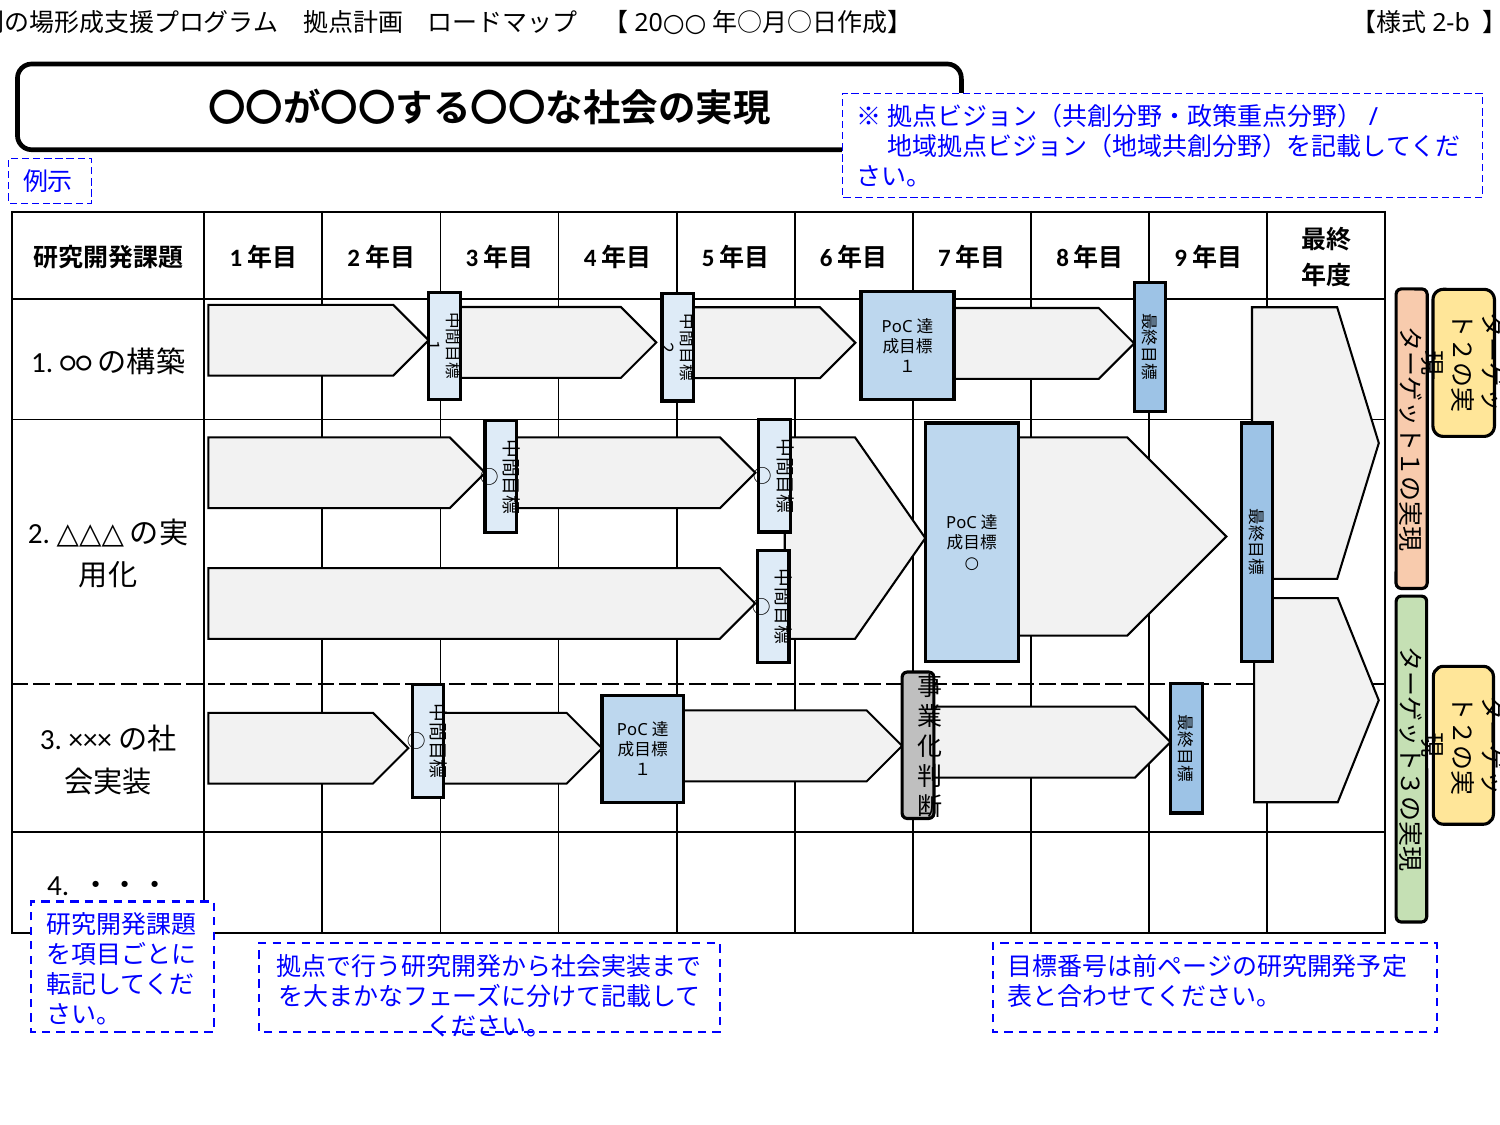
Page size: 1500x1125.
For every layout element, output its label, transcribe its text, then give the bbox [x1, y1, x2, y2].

table_cell [914, 420, 1030, 532]
text_box 中間目標○ [484, 420, 518, 534]
text_box PoC達成目標 １ [860, 291, 955, 400]
text_box ターゲット１の実現 [1395, 287, 1429, 590]
table_cell [441, 379, 558, 419]
table_cell [559, 833, 676, 932]
table_cell [445, 684, 558, 711]
table_header 3年目 [441, 213, 558, 298]
table_cell [559, 300, 676, 419]
table_cell [1032, 300, 1133, 339]
table_cell [323, 833, 440, 932]
table_cell [935, 684, 1030, 705]
table_header 2年目 [323, 213, 440, 298]
table_header 9年目 [1150, 213, 1266, 298]
table_cell [914, 833, 1030, 932]
table_cell [441, 420, 484, 469]
table_cell [1268, 685, 1384, 831]
text_box ターゲット２の実現 [1432, 665, 1495, 826]
table_cell [678, 783, 794, 831]
text_box 中間目標○ [411, 684, 445, 798]
table_cell [323, 640, 440, 684]
table_cell [1268, 833, 1384, 932]
text_box [1019, 436, 1228, 637]
table_cell [1032, 684, 1148, 717]
table_cell [1268, 300, 1384, 419]
table_cell 2. △△△の実用化 [13, 420, 203, 684]
table_cell [559, 684, 676, 744]
text_box [207, 303, 428, 377]
table_cell [796, 750, 912, 831]
text_box PoC達成目標 １ [601, 694, 684, 804]
table_cell [518, 420, 558, 436]
text_box 例示 [8, 158, 92, 204]
table_cell [678, 606, 794, 684]
table_cell [796, 420, 912, 515]
text_box [445, 711, 601, 785]
text_box 最終目標 [1169, 682, 1203, 814]
table_cell [955, 300, 1030, 306]
text_box 研究開発課題を項目ごとに転記してください。 [31, 901, 214, 1032]
text_box 中間目標○ [756, 549, 790, 664]
table_cell [323, 684, 440, 831]
table_cell [1150, 300, 1266, 419]
table_cell [914, 779, 1030, 831]
table_cell [559, 640, 676, 684]
table_cell [1032, 833, 1148, 932]
text_box [783, 436, 924, 640]
text_box [207, 436, 484, 510]
table_cell [205, 420, 321, 684]
text_box 拠点で行う研究開発から社会実装までを大まかなフェーズに分けて記載してください。 [258, 943, 721, 1032]
text_box 中間目標２ [661, 293, 695, 402]
table_cell [678, 420, 757, 471]
text_box ターゲット２の実現 [1431, 288, 1496, 438]
text_box [207, 567, 756, 640]
table_header 7年目 [914, 213, 1030, 298]
table_cell 1. ○○の構築 [13, 300, 203, 419]
text_box 最終目標 [1133, 281, 1167, 413]
table_cell [205, 833, 321, 932]
text_box 最終目標 [1240, 422, 1274, 662]
text_box ターゲット３の実現 [1395, 595, 1428, 924]
table_cell [323, 300, 428, 337]
text_box 共創の場形成支援プログラム 拠点計画 ロードマップ 【20○○年○月○日作成】 [0, 0, 928, 45]
table_cell [441, 477, 558, 567]
table_cell [796, 300, 912, 419]
table_cell [1150, 684, 1266, 831]
table_cell [1032, 348, 1148, 419]
table_cell [678, 833, 794, 932]
table_cell [323, 510, 440, 567]
text_box PoC達成目標 ○ [924, 422, 1019, 662]
text_box [935, 705, 1169, 779]
text_box [1253, 597, 1380, 804]
table_cell [1032, 618, 1148, 684]
text_box 中間目標○ [757, 419, 791, 533]
text_box 目標番号は前ページの研究開発予定表と合わせてください。 [992, 943, 1438, 1032]
table_cell [914, 544, 1030, 684]
table_cell 4. ・・・ [13, 833, 203, 932]
text_box [684, 709, 901, 783]
table_cell [323, 420, 440, 436]
text_box [207, 711, 410, 785]
text_box ※拠点ビジョン（共創分野・政策重点分野）/ 地域拠点ビジョン（地域共創分野）を記載してください。 [842, 93, 1483, 198]
text_box [461, 305, 658, 379]
table_cell [796, 833, 912, 932]
table_cell [1150, 833, 1266, 932]
table_header 4年目 [559, 213, 676, 298]
text_box 事業化判断 [901, 670, 935, 820]
table_cell [796, 684, 901, 742]
table_cell [914, 380, 1030, 419]
table_header 研究開発課題 [13, 213, 203, 298]
text_box [955, 306, 1133, 380]
table_cell [1032, 420, 1148, 455]
table_cell [1032, 768, 1148, 831]
table_cell [559, 752, 676, 831]
table_cell [796, 561, 912, 684]
table_cell [678, 474, 783, 601]
text_box 〇〇が〇〇する〇〇な社会の実現 [16, 62, 963, 151]
text_box [1250, 306, 1380, 580]
table_cell [1274, 420, 1384, 683]
text_box 【様式2-b 】 [1336, 0, 1500, 44]
table_cell [441, 785, 558, 831]
table_cell 3. ×××の社会実装 [13, 684, 203, 831]
table_cell [1150, 420, 1253, 684]
table_cell [678, 380, 794, 419]
table_cell [678, 684, 794, 709]
text_box 中間目標１ [428, 291, 461, 400]
table_cell [461, 300, 558, 305]
table_cell [559, 420, 676, 436]
table_header 1年目 [205, 213, 321, 298]
table_cell [441, 640, 558, 684]
table_cell [559, 510, 676, 567]
text_box [518, 436, 757, 510]
table_cell [323, 344, 440, 419]
table_header 6年目 [796, 213, 912, 298]
table_header 最終 年度 [1268, 213, 1384, 298]
text_box [695, 306, 857, 380]
table_cell [205, 300, 321, 419]
table_header 8年目 [1032, 213, 1148, 298]
table_cell [695, 300, 794, 306]
table_cell [441, 833, 558, 932]
table_cell [205, 684, 321, 831]
table_header 5年目 [678, 213, 794, 298]
